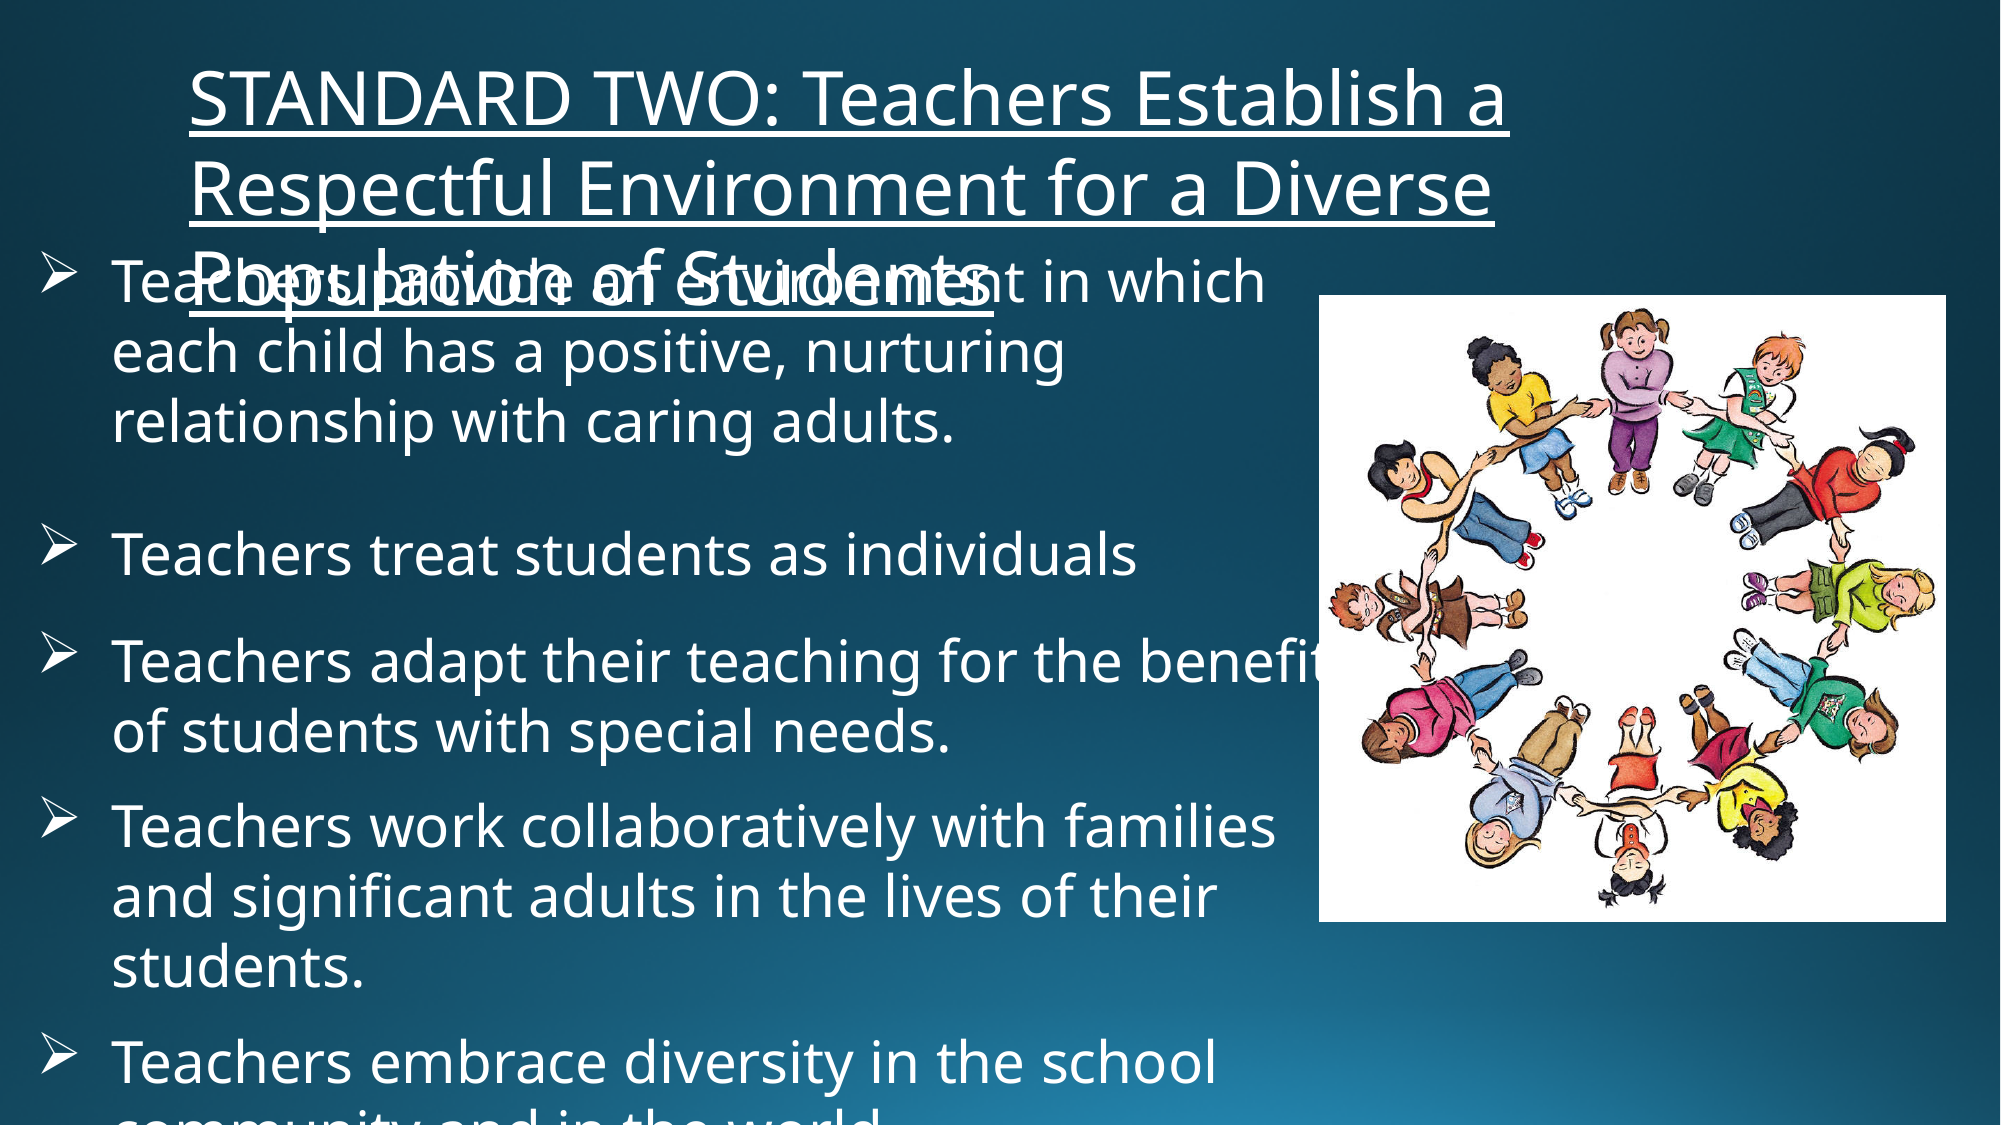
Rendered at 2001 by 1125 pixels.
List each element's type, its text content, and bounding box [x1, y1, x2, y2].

picture [0, 0, 2001, 1125]
text_box Teachers provide an environment in which each child has a positive, nurturing relationship with caring adults. Teachers treat students as individuals Teachers adapt their teaching for the benefit of students with special needs. Teachers work collaboratively with families and significant adults in the lives of their students. Teachers embrace diversity in the school community and in the world [21, 237, 1389, 1125]
text_box STANDARD TWO: Teachers Establish a Respectful Environment for a Diverse Population of Students [173, 43, 1816, 295]
